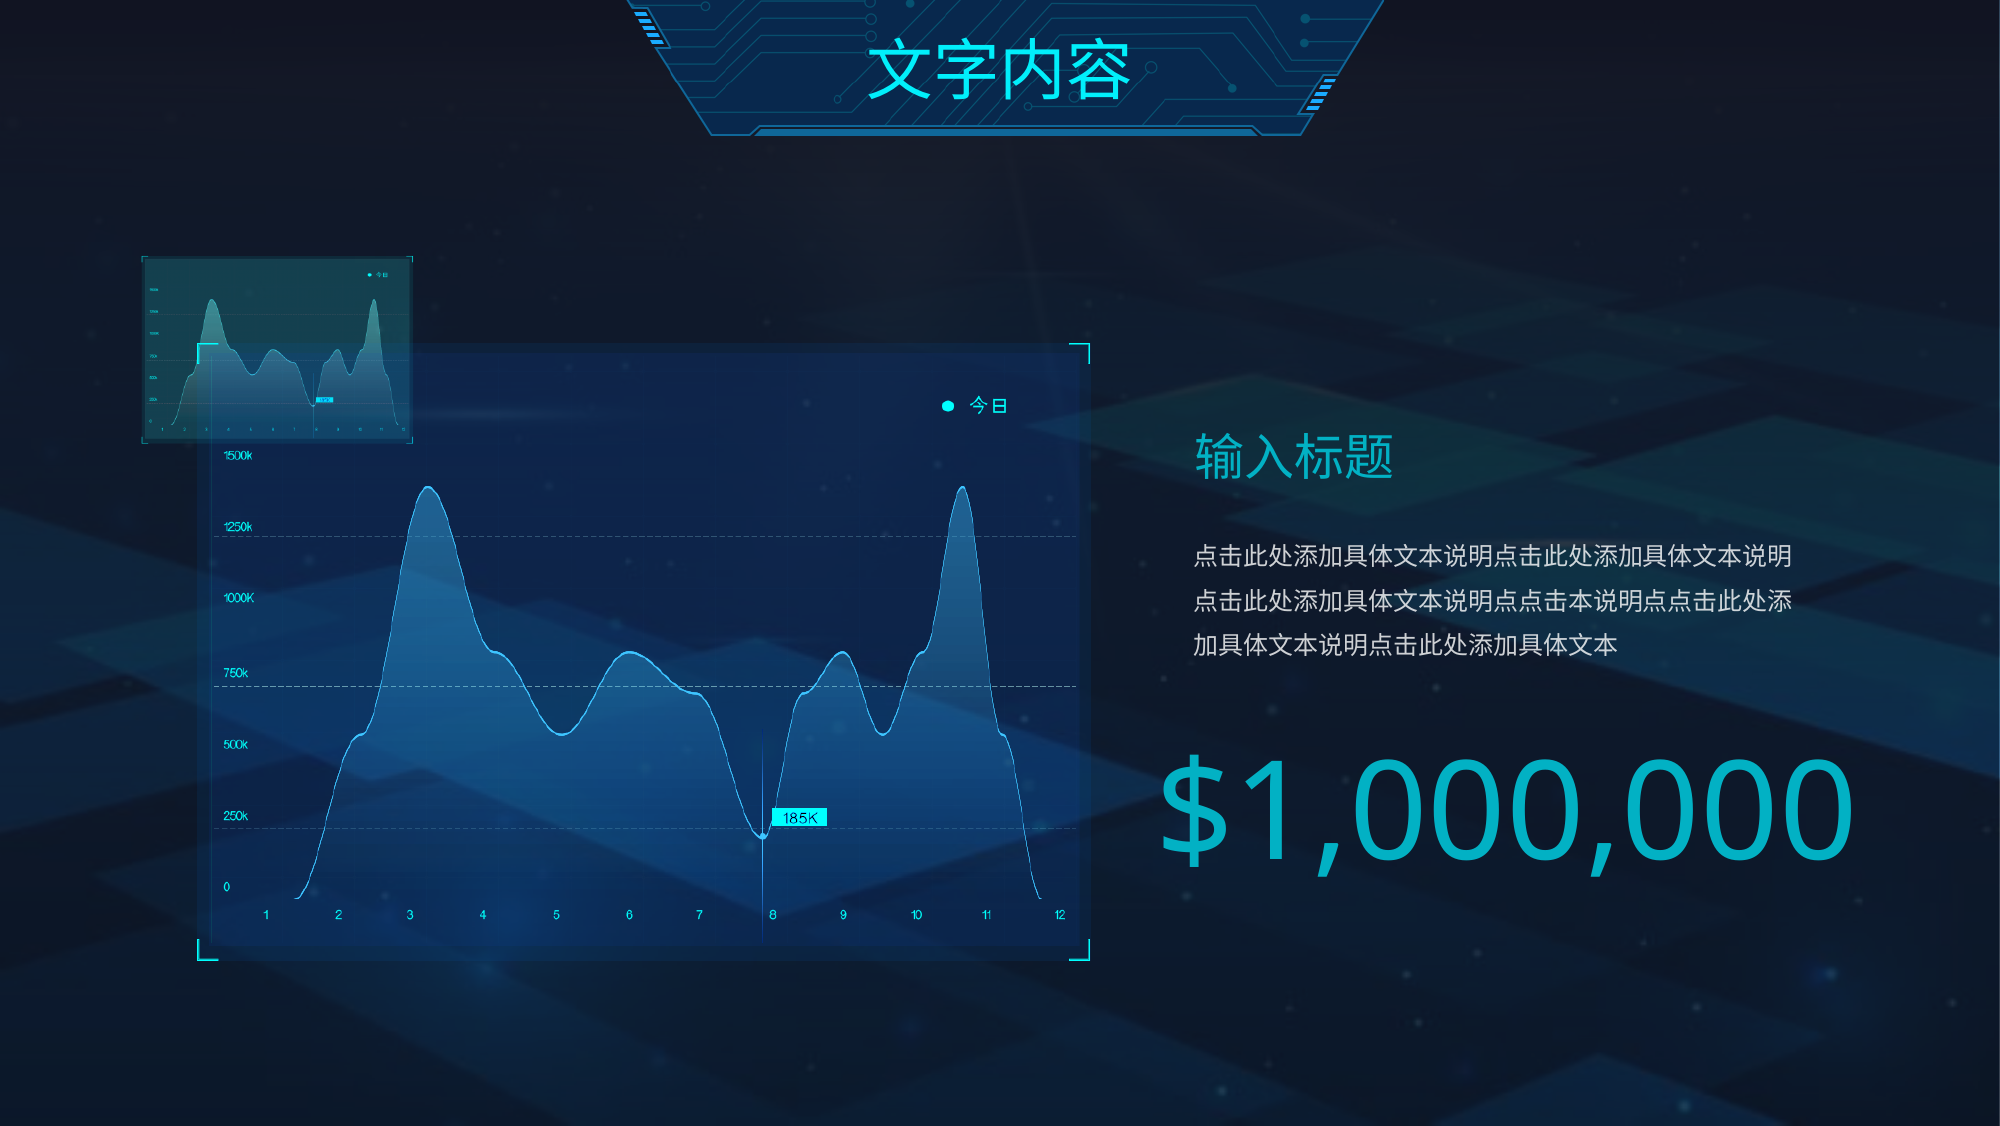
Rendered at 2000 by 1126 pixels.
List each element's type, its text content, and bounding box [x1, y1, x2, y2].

picture [137, 240, 1121, 996]
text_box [560, 0, 1439, 167]
text_box $1,000,000 [1140, 714, 1874, 895]
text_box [1178, 418, 1814, 665]
